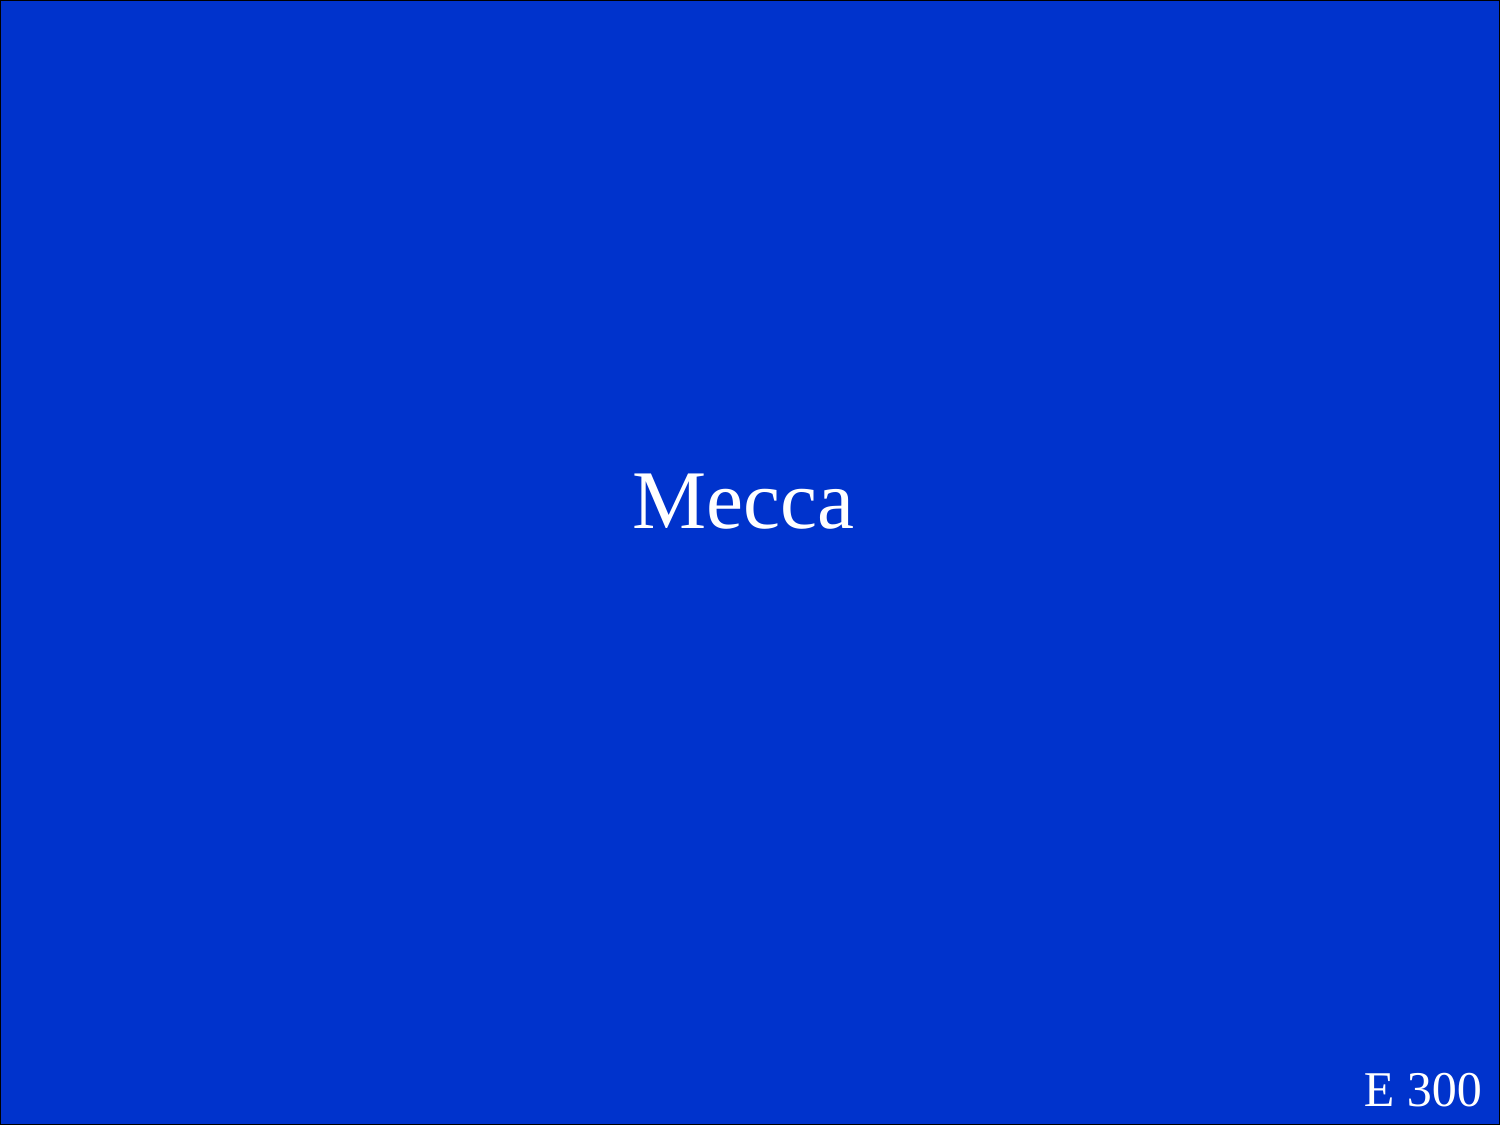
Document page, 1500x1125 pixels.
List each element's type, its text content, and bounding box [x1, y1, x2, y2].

text_box Mecca [224, 437, 1263, 553]
text_box E 300 [1349, 1049, 1497, 1125]
text_box [0, 0, 1500, 1125]
